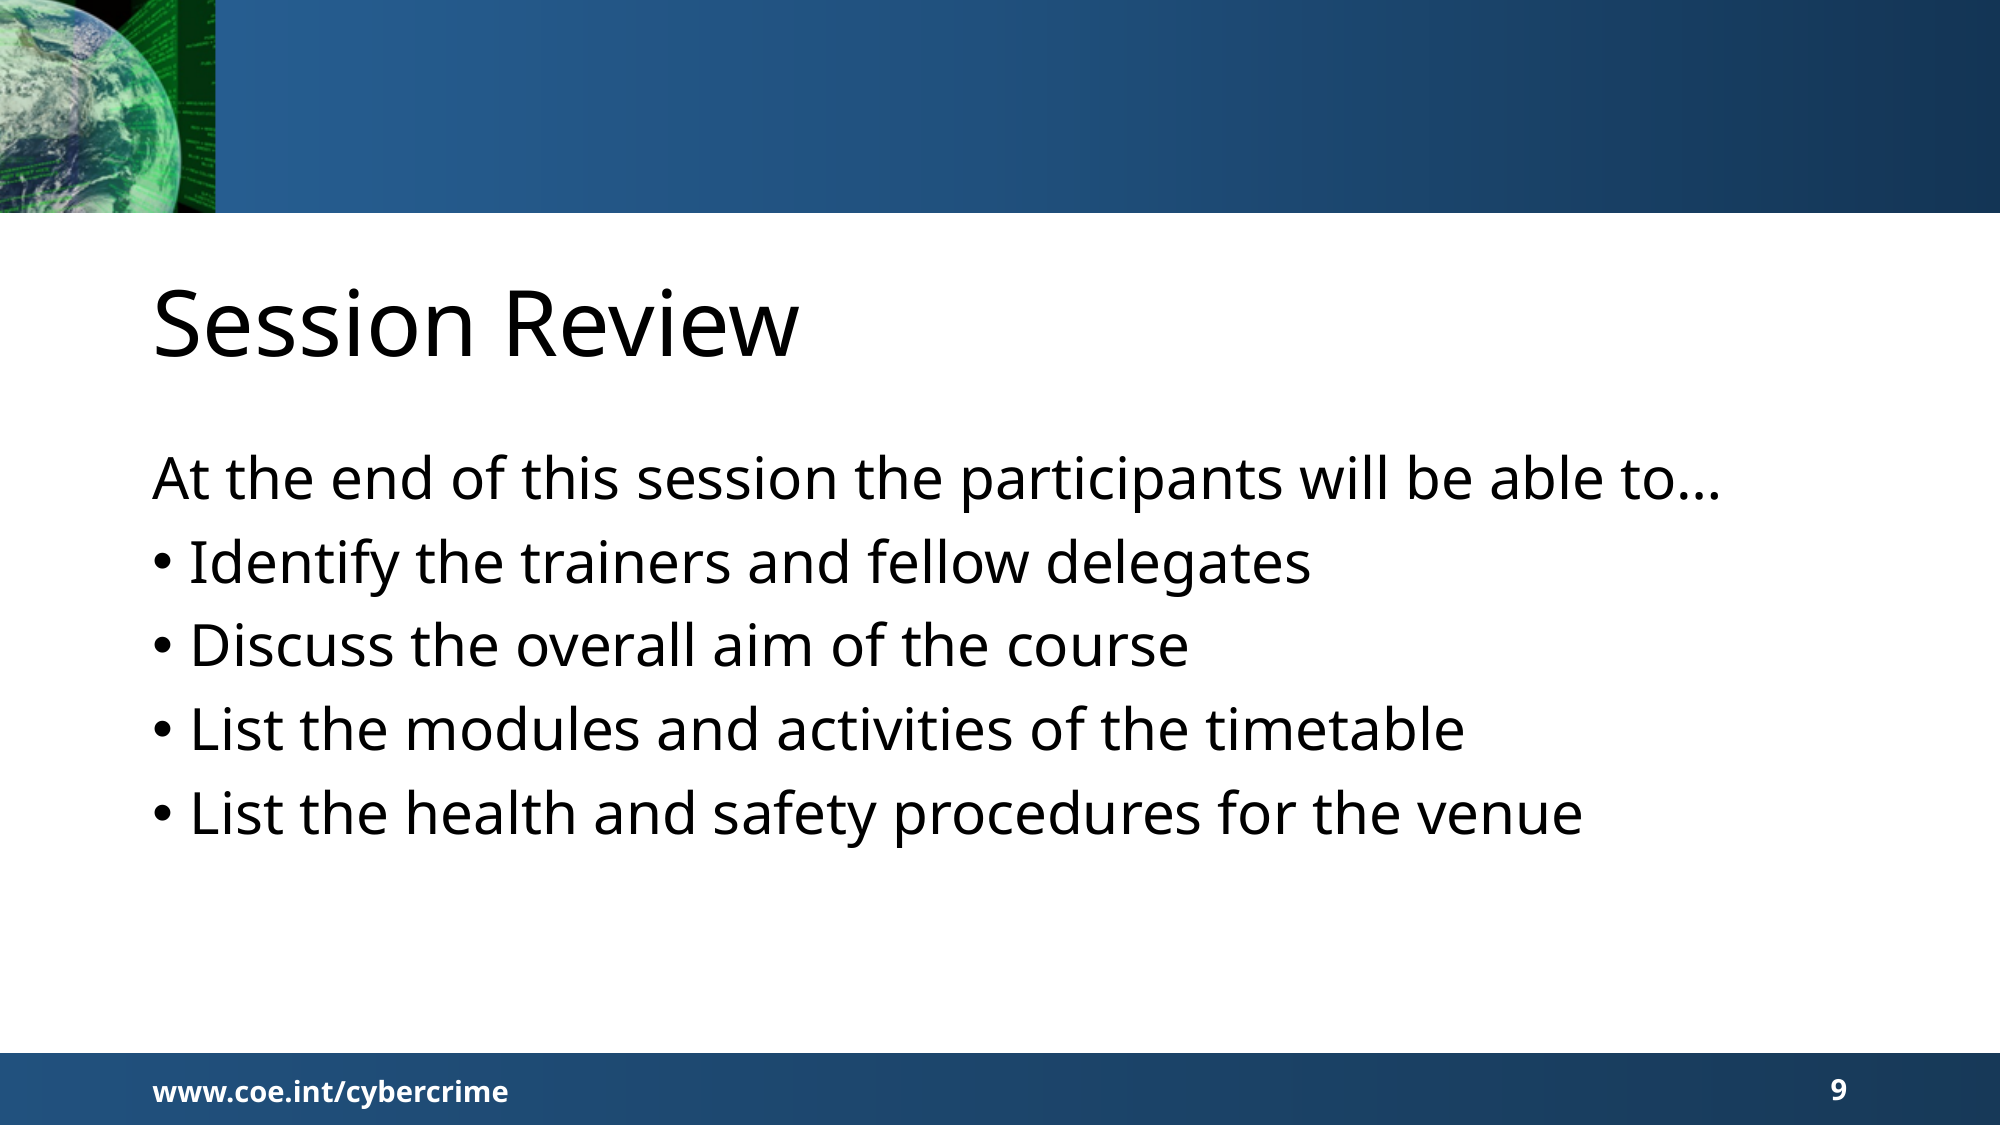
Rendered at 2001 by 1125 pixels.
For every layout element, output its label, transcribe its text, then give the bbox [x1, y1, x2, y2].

slide_number 9 [1412, 1061, 1863, 1121]
picture [0, 0, 2000, 213]
list At the end of this session the participants will be able to… Identify the trainers and fellow delegates Discuss the overall aim of the course List the modules and activities of the timetable List the health and safety procedures for the venue [137, 441, 1863, 1014]
title Session Review [137, 252, 1863, 402]
slide_number www.coe.int/cybercrime [137, 1061, 588, 1121]
